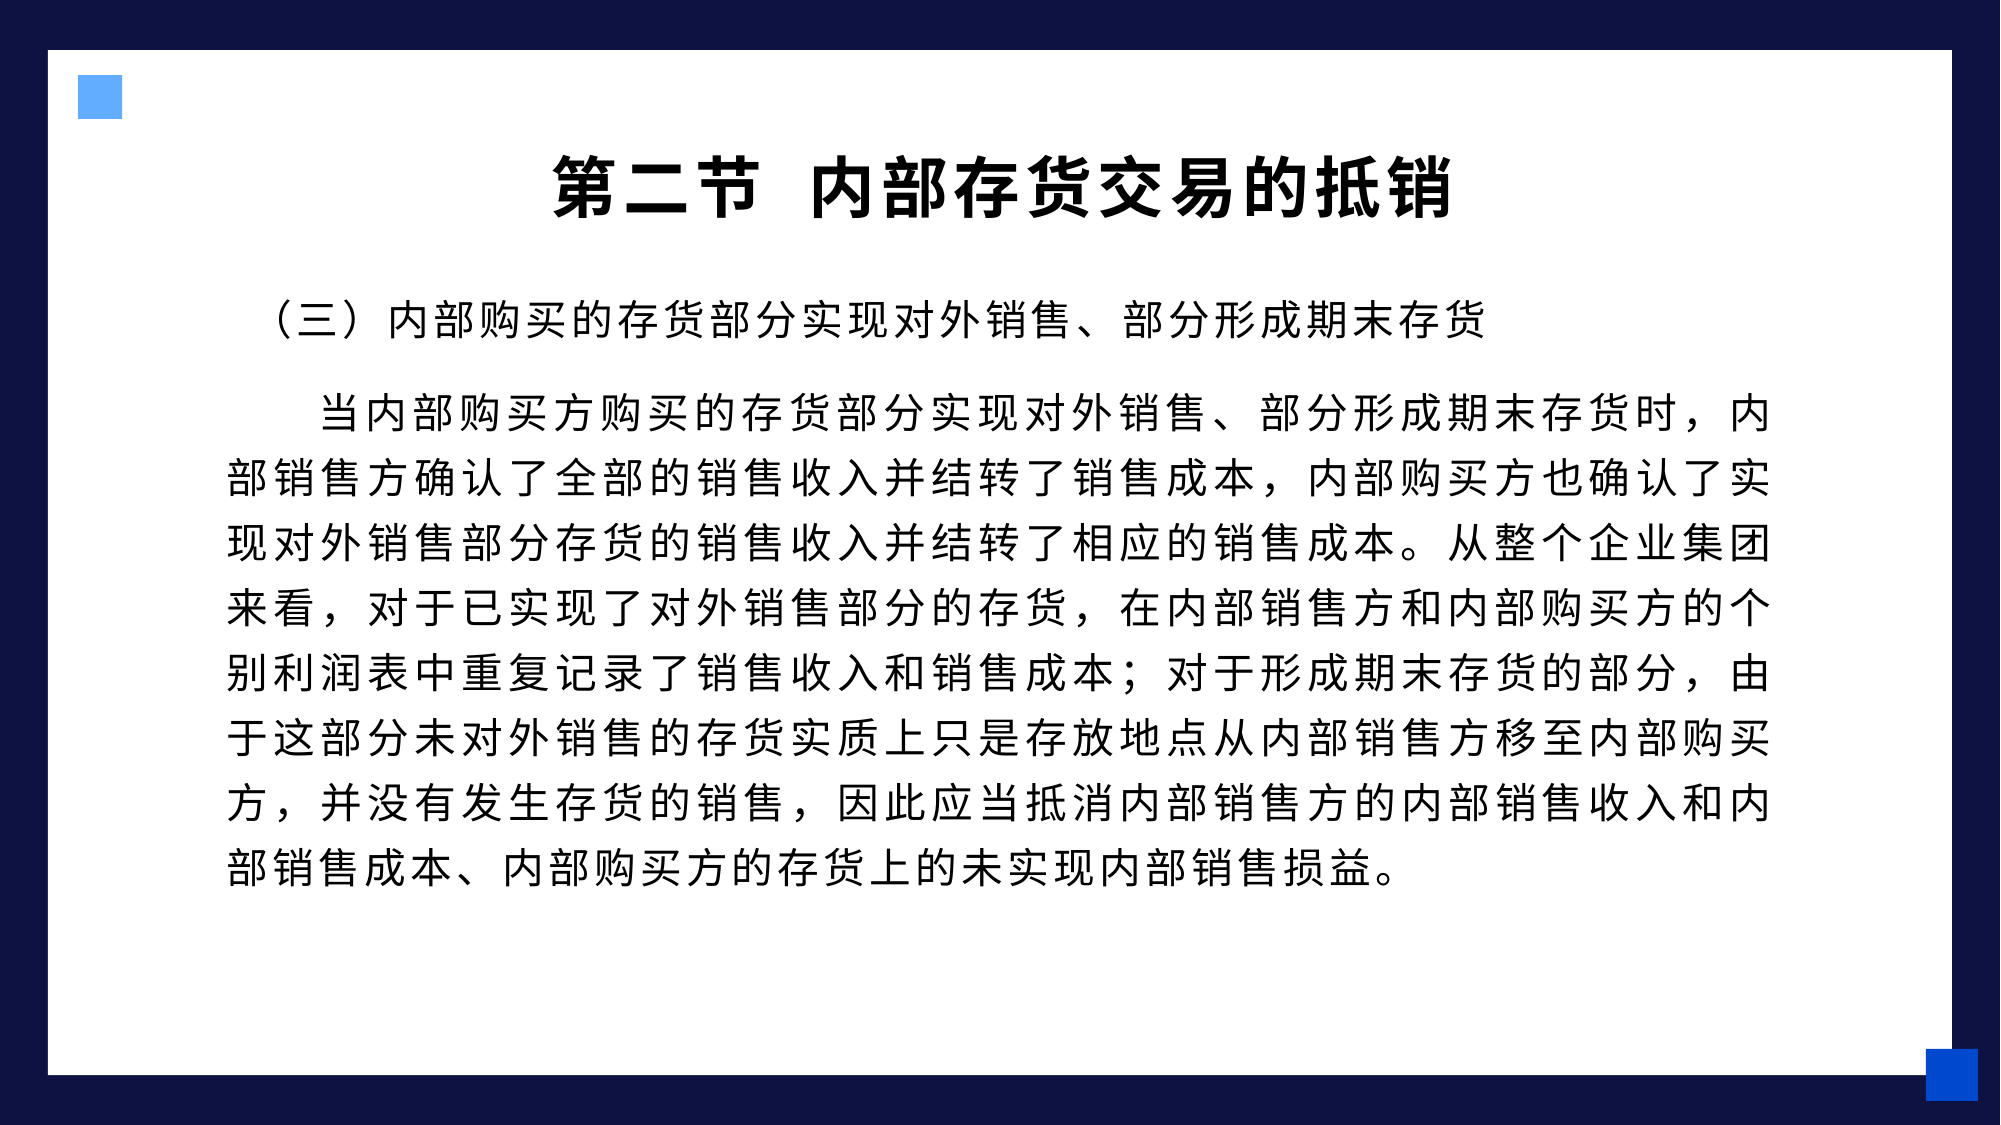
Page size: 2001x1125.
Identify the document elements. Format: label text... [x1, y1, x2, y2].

text_box 第二节 内部存货交易的抵销 [376, 75, 1625, 200]
list （三）内部购买的存货部分实现对外销售、部分形成期末存货 当内部购买方购买的存货部分实现对外销售、部分形成期末存货时，内部销售方确认了全部的销售收入并结转了销售成本，内部购买方也确认了实现对外销售部分存货的销售收入并结转了相应的销售成本。从整个企业集团来看，对于已实现了对外销售部分的存货，在内部销售方和内部购买方的个别利润表中重复记录了销售收入和销售成本；对于形成期末存货的部分，由于这部分未对外销售的存货实质上只是存放地点从内部销售方移至内部购买方，并没有发生存货的销售，因此应当抵消内部销售方的内部销售收入和内部销售成本、内部购买方的存货上的未实现内部销售损益。 [210, 278, 1790, 845]
